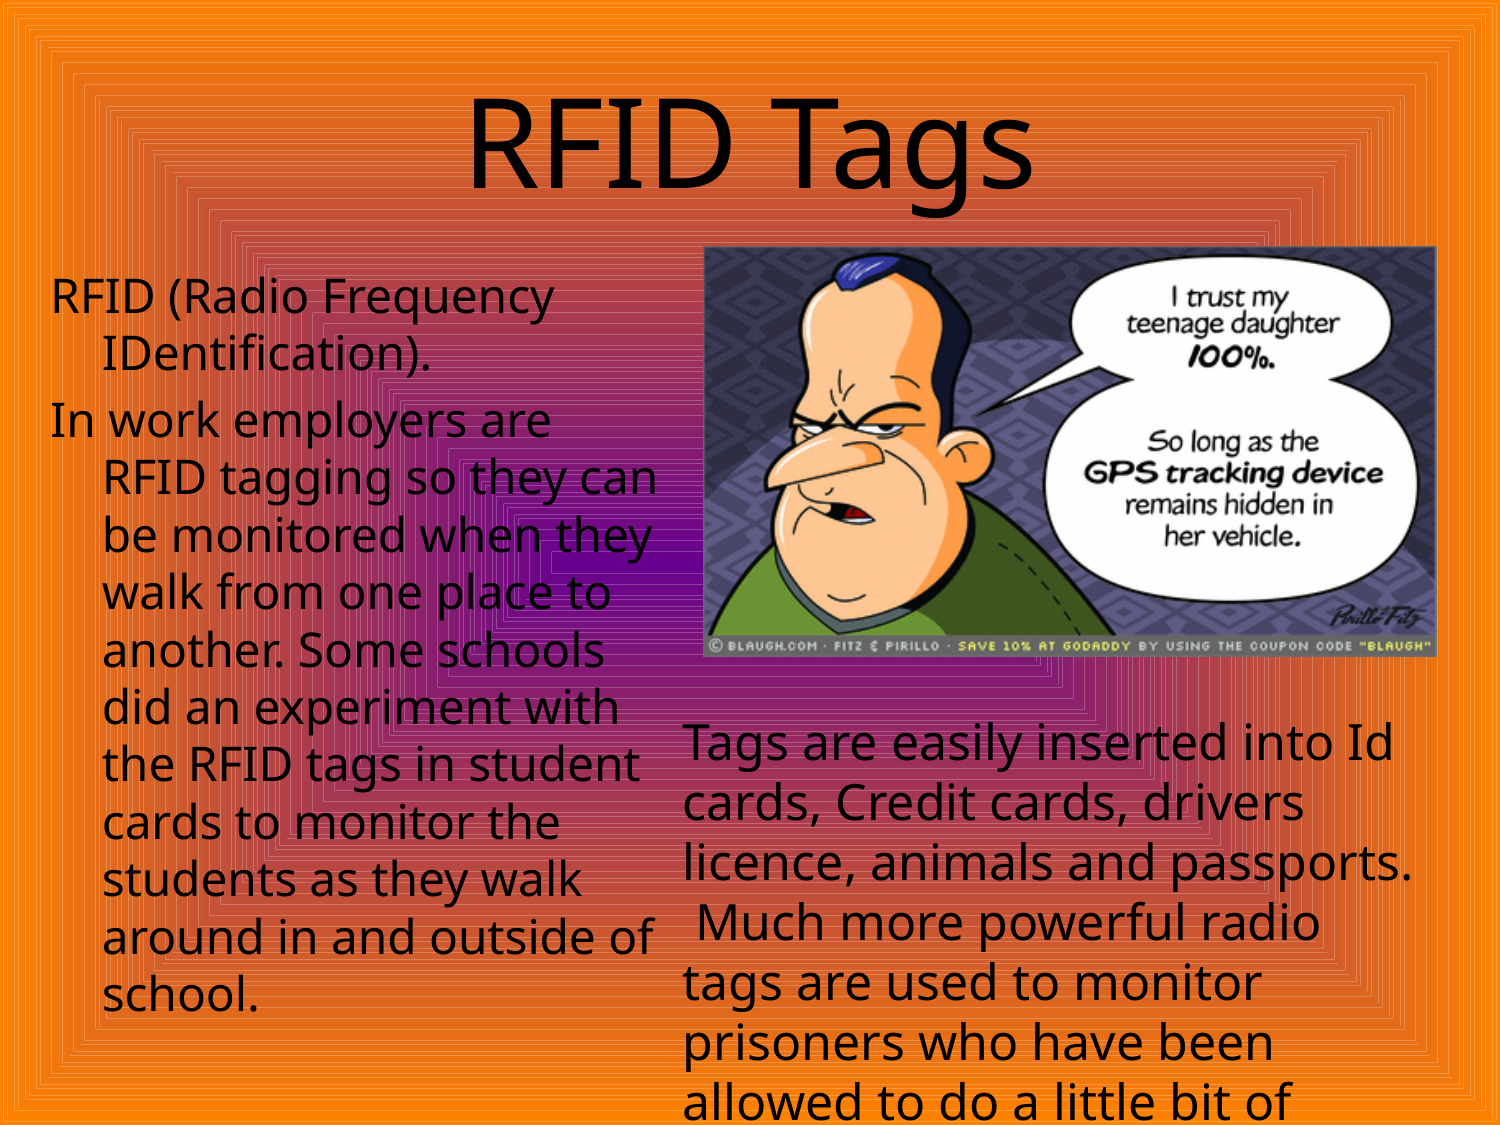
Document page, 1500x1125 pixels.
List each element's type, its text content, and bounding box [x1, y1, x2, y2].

text_box Tags are easily inserted into Id cards, Credit cards, drivers licence, animals and passports. Much more powerful radio tags are used to monitor prisoners who have been allowed to do a little bit of there sentence at home, if they leave the area, the tag will tell them. [667, 703, 1442, 1125]
list RFID (Radio Frequency IDentification). In work employers are RFID tagging so they can be monitored when they walk from one place to another. Some schools did an experiment with the RFID tags in student cards to monitor the students as they walk around in and outside of school. [35, 257, 675, 1050]
title RFID Tags [75, 45, 1425, 233]
picture [703, 245, 1437, 657]
